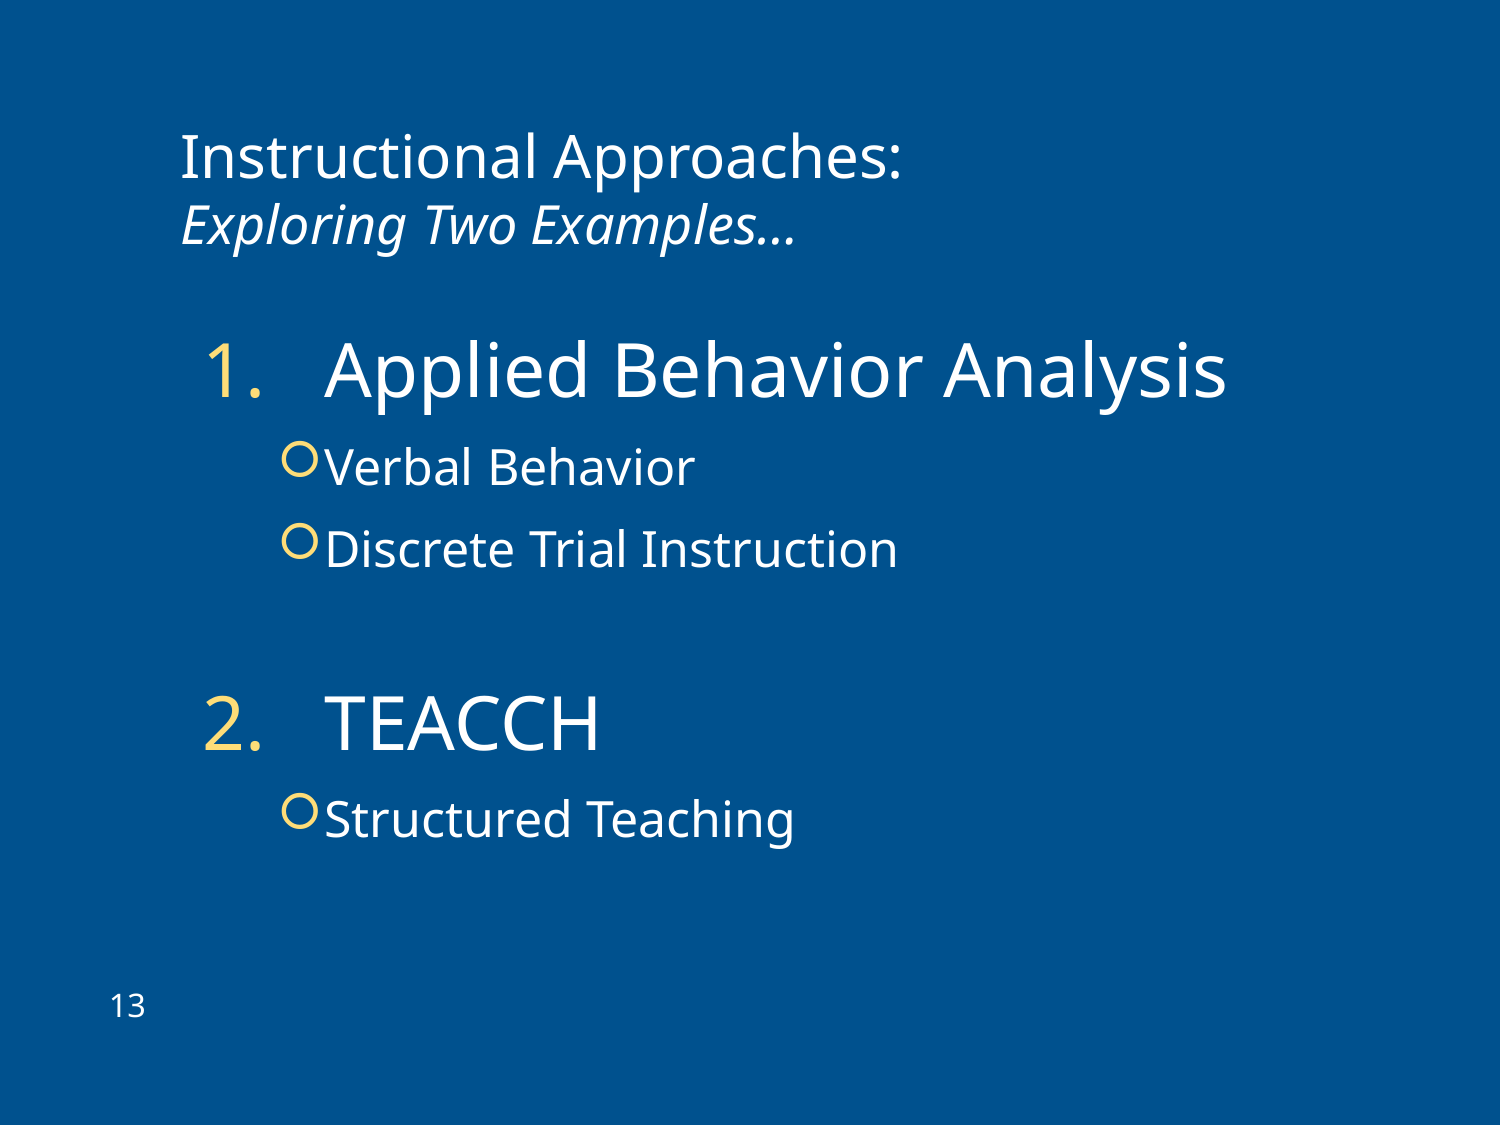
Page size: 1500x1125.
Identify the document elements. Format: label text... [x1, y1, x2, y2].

title Instructional Approaches: Exploring Two Examples… [165, 110, 1335, 263]
slide_number 13 [93, 976, 194, 1037]
list Applied Behavior Analysis Verbal Behavior Discrete Trial Instruction TEACCH Structured Teaching [187, 387, 1500, 1088]
